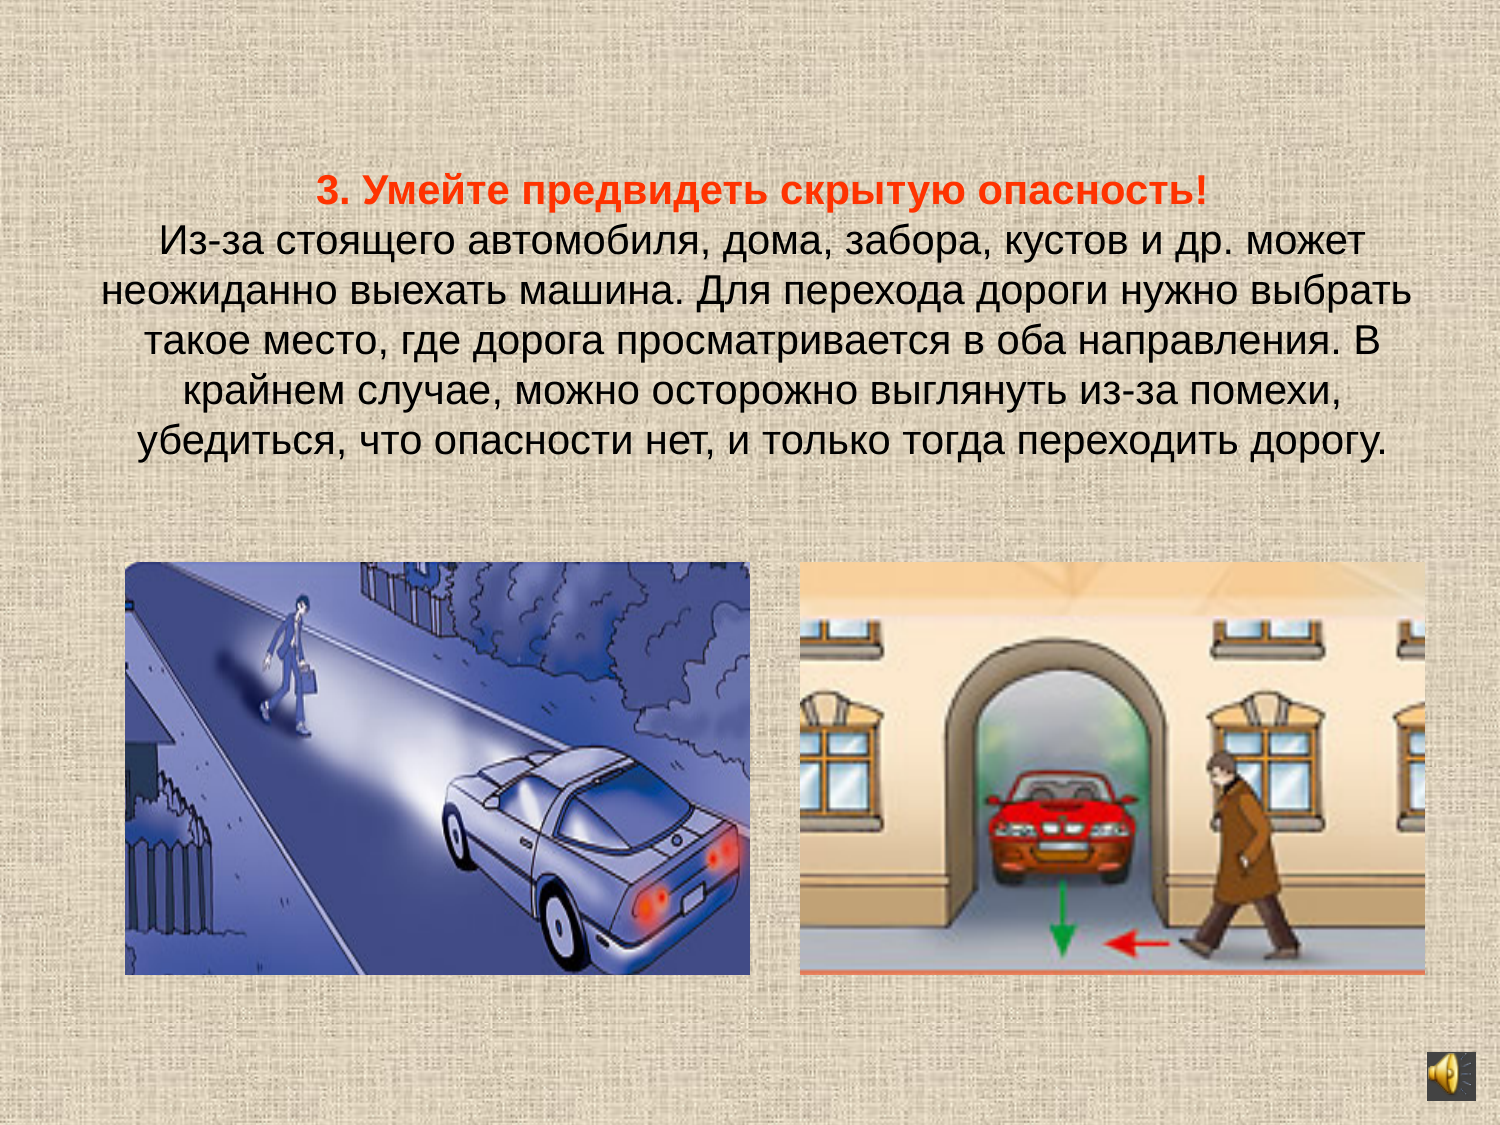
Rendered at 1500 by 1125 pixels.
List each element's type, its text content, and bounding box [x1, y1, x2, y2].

text_box 3. Умейте предвидеть скрытую опасность! Из-за стоящего автомобиля, дома, забора, кустов и др. может неожиданно выехать машина. Для перехода дороги нужно выбрать такое место, где дорога просматривается в оба направления. В крайнем случае, можно осторожно выглянуть из-за помехи, убедиться, что опасности нет, и только тогда переходить дорогу. [62, 155, 1463, 471]
picture [0, 0, 1500, 1125]
